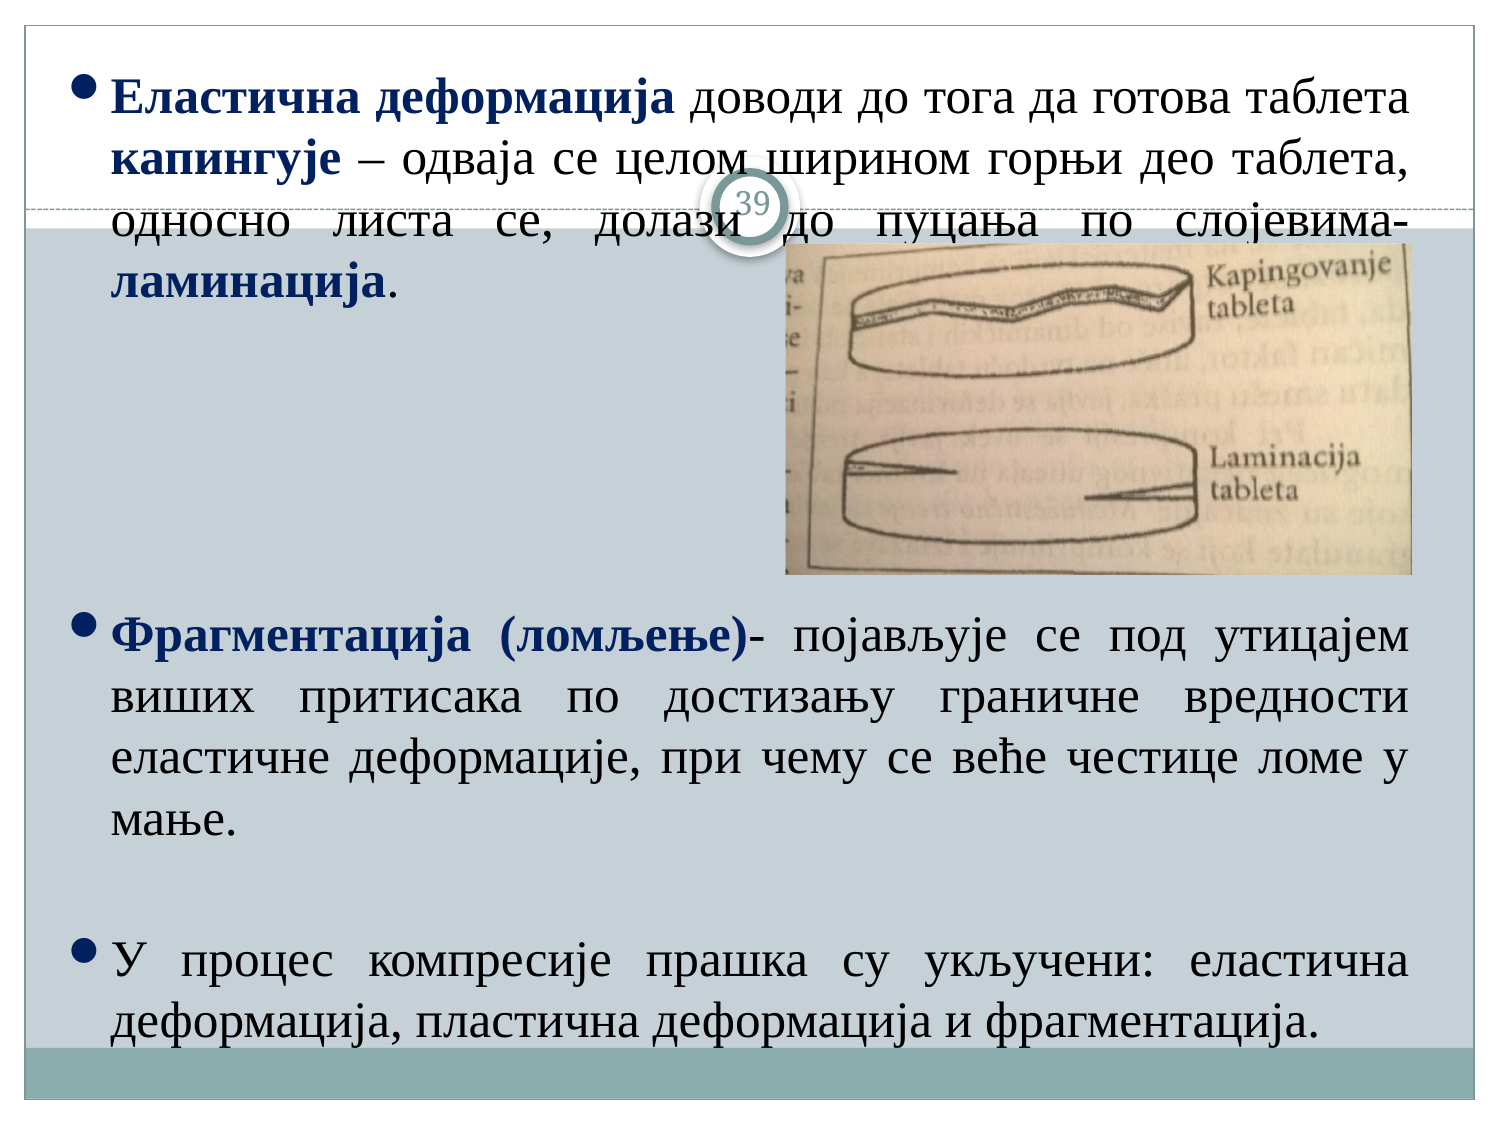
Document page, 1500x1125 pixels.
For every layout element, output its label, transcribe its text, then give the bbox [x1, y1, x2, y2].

list Еластична деформација доводи до тога да готова таблета капингује – одваја се целом ширином горњи део таблета, односно листа се, долази до пуцања по слојевима-ламинација. Фрагментација (ломљење)- појављује се под утицајем виших притисака по достизању граничне вредности еластичне деформације, при чему се веће честице ломе у мање. У процес компресије прашка су укључени: еластична деформација, пластична деформација и фрагментација. [53, 54, 1425, 1059]
picture [785, 243, 1412, 575]
slide_number 39 [715, 168, 791, 241]
